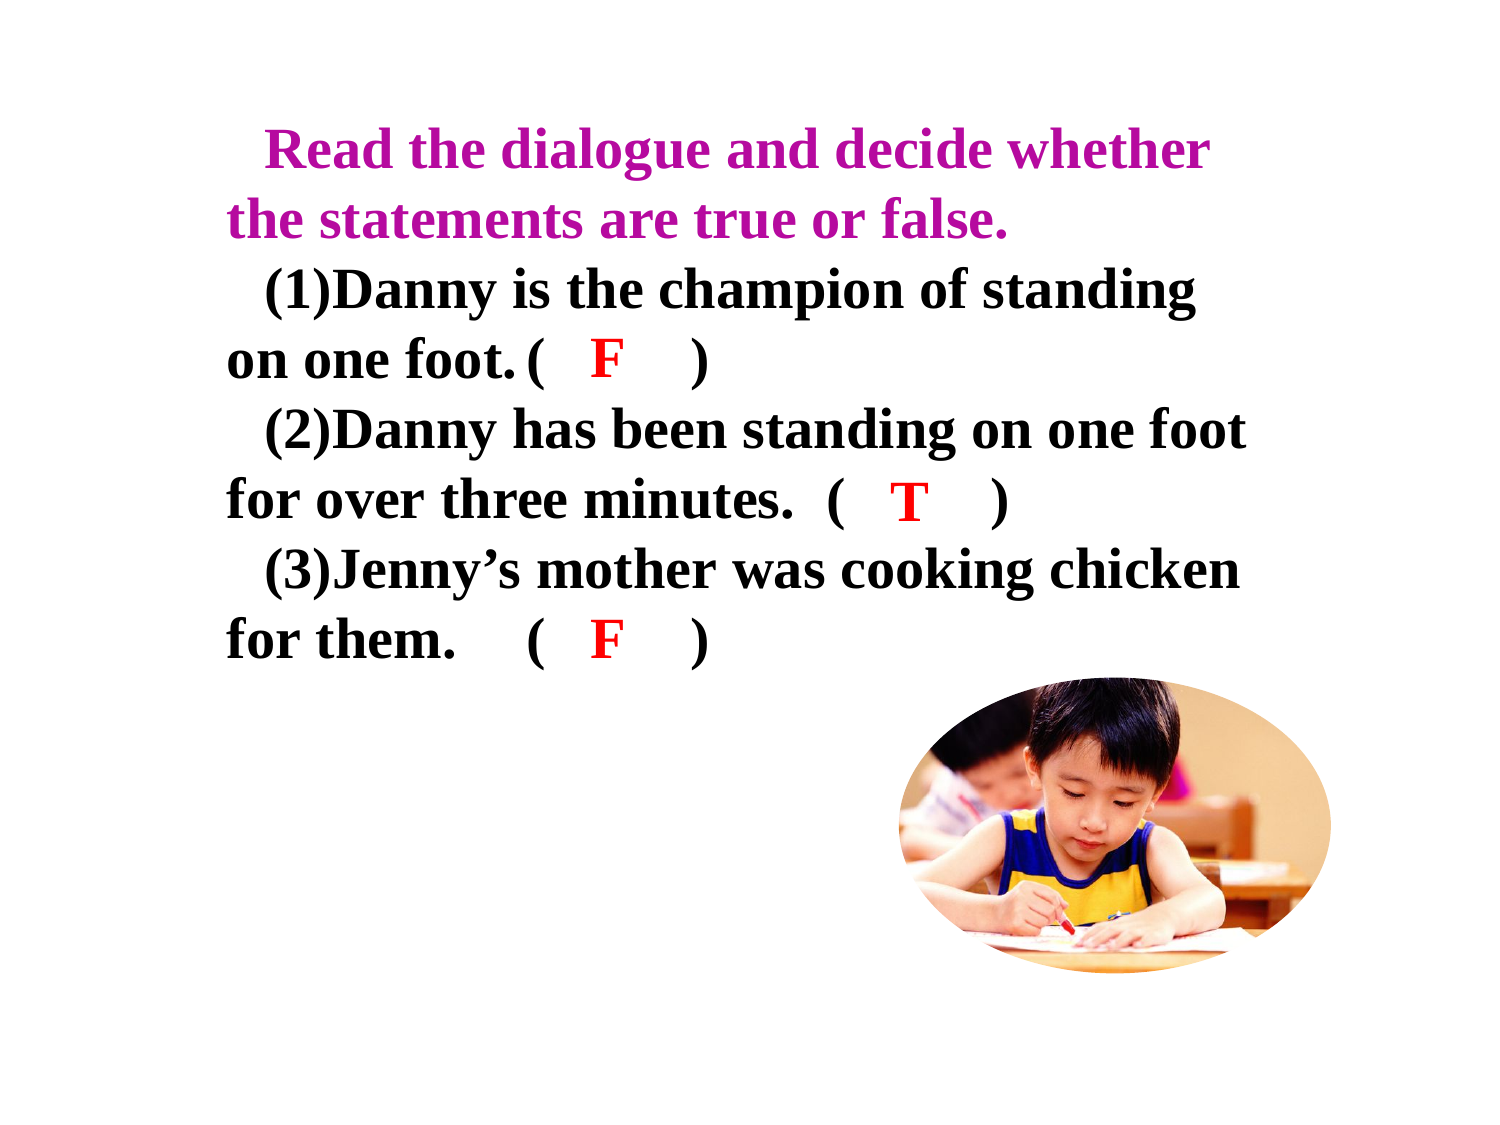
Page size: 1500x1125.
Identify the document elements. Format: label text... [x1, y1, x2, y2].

text_box T [875, 455, 945, 541]
text_box F [575, 592, 641, 678]
text_box F [575, 311, 641, 397]
picture [898, 677, 1332, 974]
text_box Read the dialogue and decide whether the statements are true or false. (1)Danny is the champion of standing on one foot. ( ) (2)Danny has been standing on one foot for over three minutes. ( ) (3)Jenny’s mother was cooking chicken for them. ( ) [212, 102, 1288, 678]
